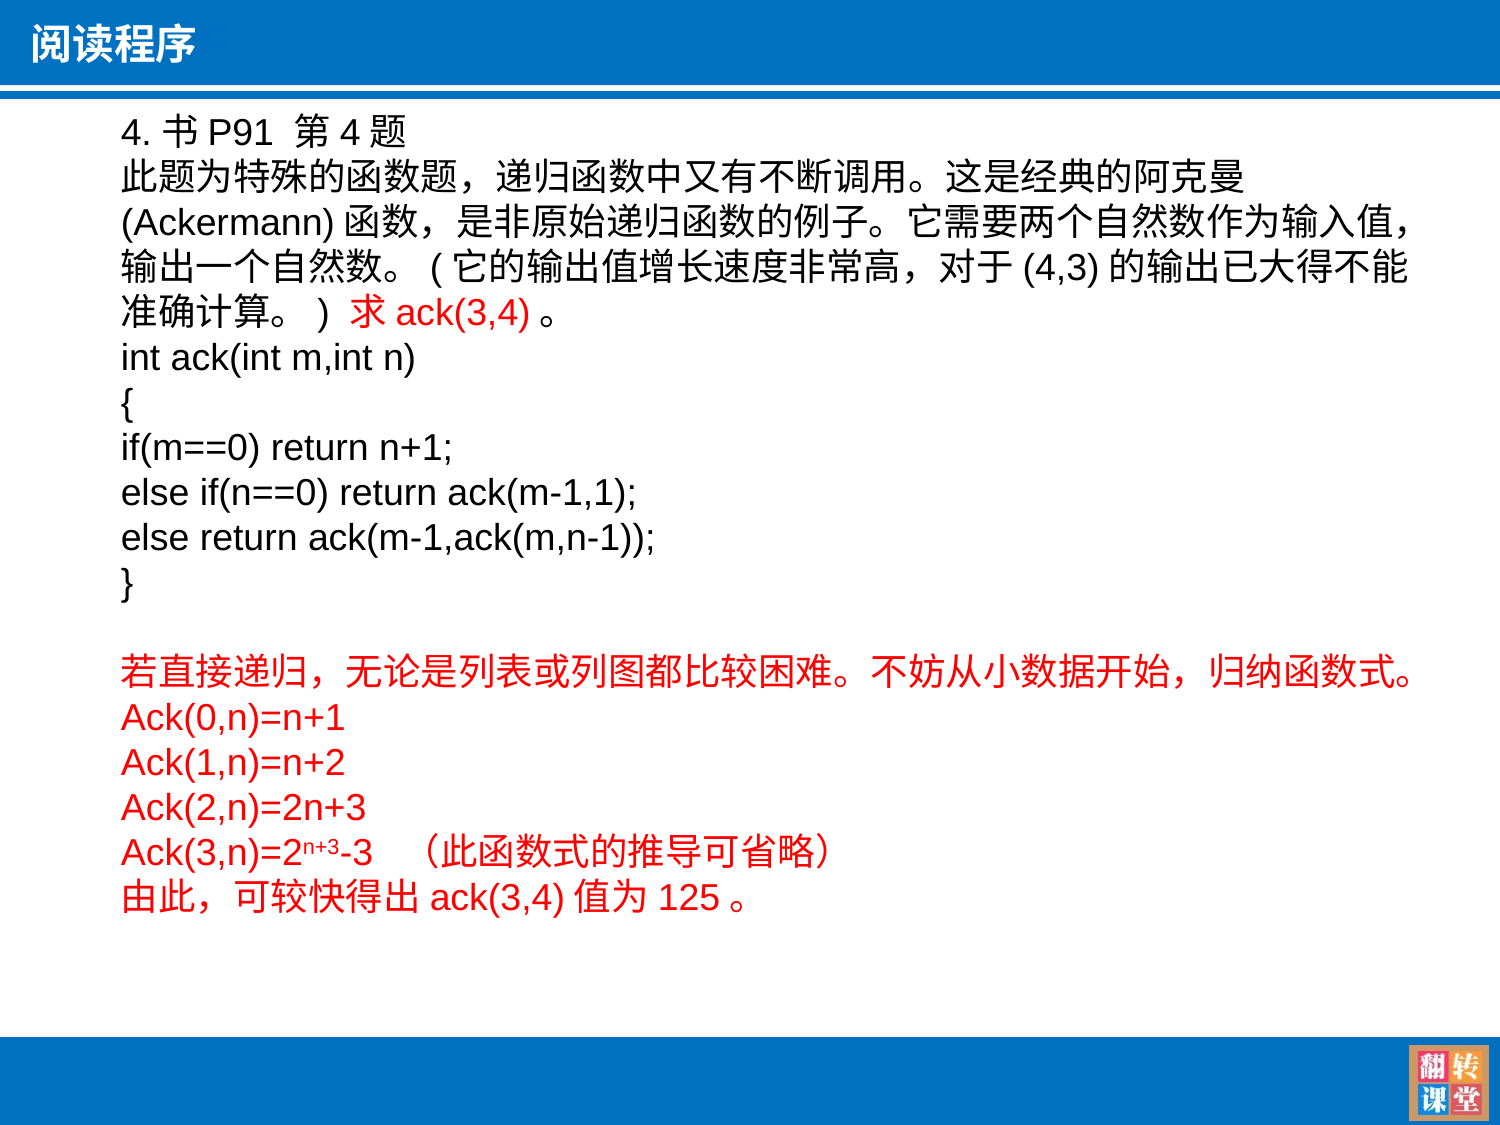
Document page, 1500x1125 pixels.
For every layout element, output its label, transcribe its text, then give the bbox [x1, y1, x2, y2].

text_box [0, 0, 1500, 86]
text_box [0, 1036, 1500, 1125]
text_box 4.书P91 第4题 此题为特殊的函数题，递归函数中又有不断调用。这是经典的阿克曼(Ackermann)函数，是非原始递归函数的例子。它需要两个自然数作为输入值，输出一个自然数。(它的输出值增长速度非常高，对于(4,3)的输出已大得不能准确计算。) 求ack(3,4)。 int ack(int m,int n) { if(m==0) return n+1; else if(n==0) return ack(m-1,1); else return ack(m-1,ack(m,n-1)); } 若直接递归，无论是列表或列图都比较困难。不妨从小数据开始，归纳函数式。 Ack(0,n)=n+1 Ack(1,n)=n+2 Ack(2,n)=2n+3 Ack(3,n)=2n+3-3 （此函数式的推导可省略） 由此，可较快得出ack(3,4)值为125。 [106, 100, 1450, 1016]
picture [1409, 1045, 1489, 1121]
text_box [0, 91, 1500, 99]
text_box 阅读程序 [15, 10, 776, 76]
